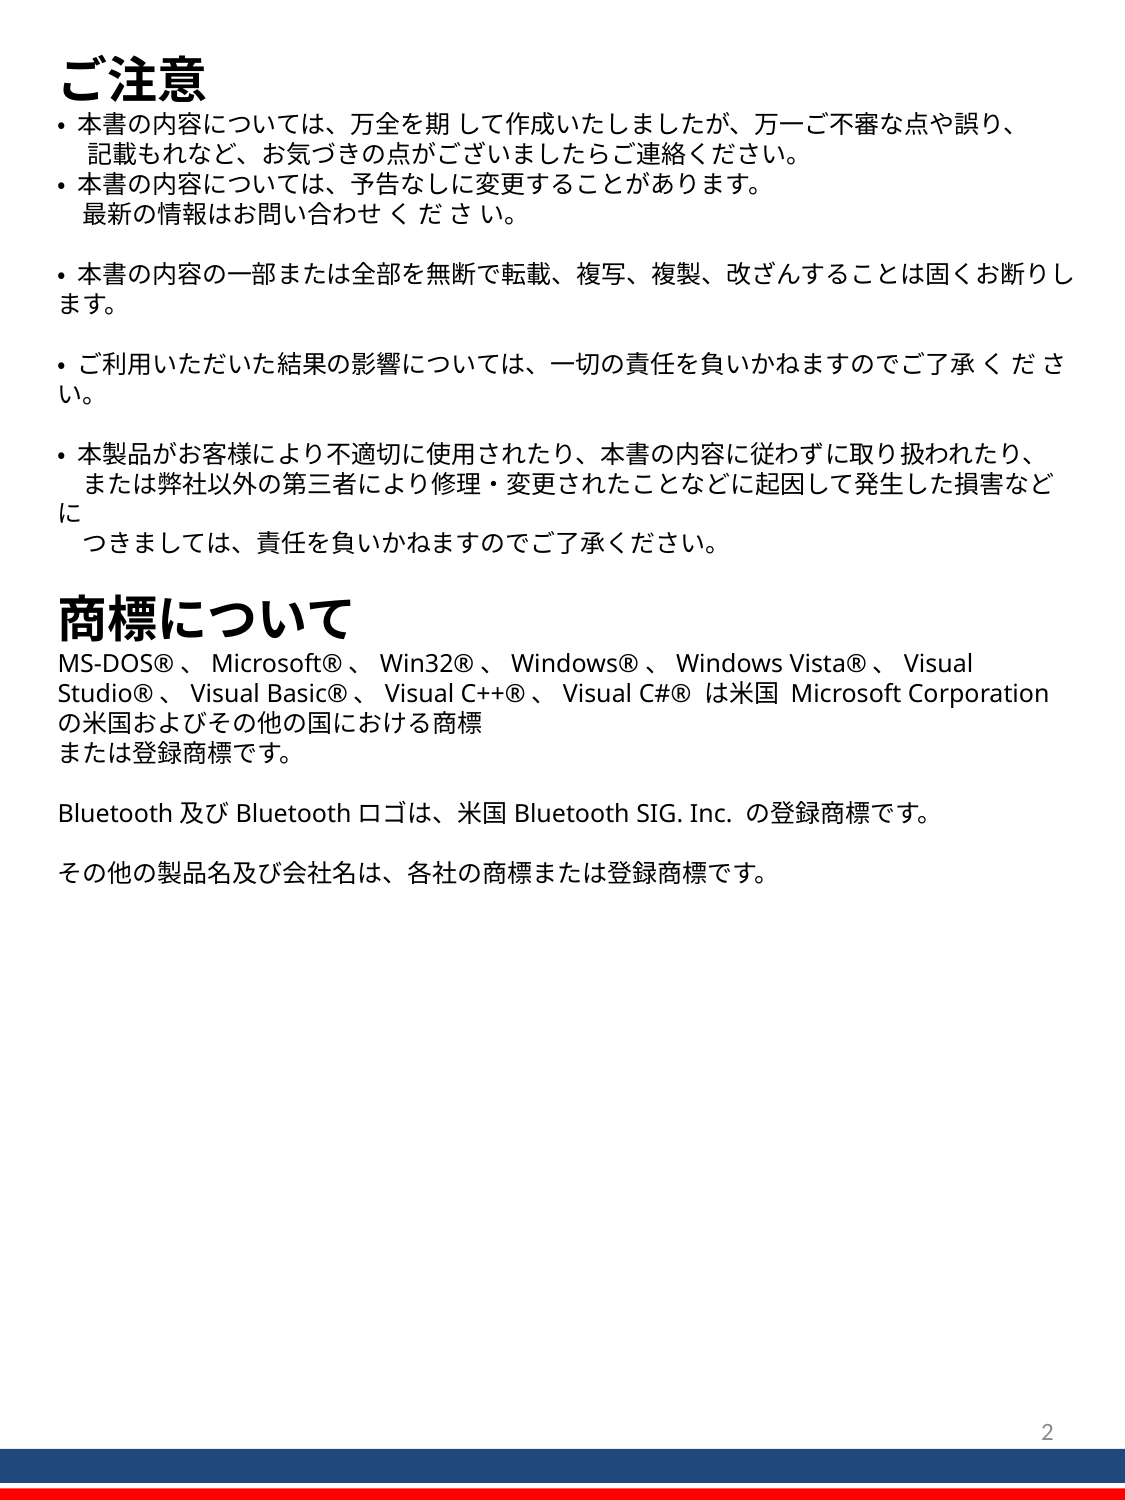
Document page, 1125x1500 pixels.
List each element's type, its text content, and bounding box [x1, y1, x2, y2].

slide_number 1 [806, 1390, 1069, 1447]
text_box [0, 1448, 1125, 1500]
text_box ご注意 • 本書の内容については、万全を期 して作成いたしましたが、万一ご不審な点や誤り、 記載もれなど、お気づきの点がございましたらご連絡ください。 • 本書の内容については、予告なしに変更することがあります。 最新の情報はお問い合わせ く だ さ い。 • 本書の内容の一部または全部を無断で転載、複写、複製、改ざんすることは固くお断りします。 • ご利用いただいた結果の影響については、一切の責任を負いかねますのでご了承 く だ さ い。 • 本製品がお客様により不適切に使用されたり、本書の内容に従わずに取り扱われたり、 または弊社以外の第三者により修理・変更されたことなどに起因して発生した損害などに つきましては、責任を負いかねますのでご了承ください。 商標について MS-DOS®、Microsoft®、Win32®、Windows®、Windows Vista®、Visual Studio®、Visual Basic®、Visual C++®、Visual C#® は米国 Microsoft Corporation の米国およびその他の国における商標 または登録商標です。 Bluetooth及びBluetoothロゴは、米国Bluetooth SIG. Inc. の登録商標です。 その他の製品名及び会社名は、各社の商標または登録商標です。 [42, 41, 1094, 895]
